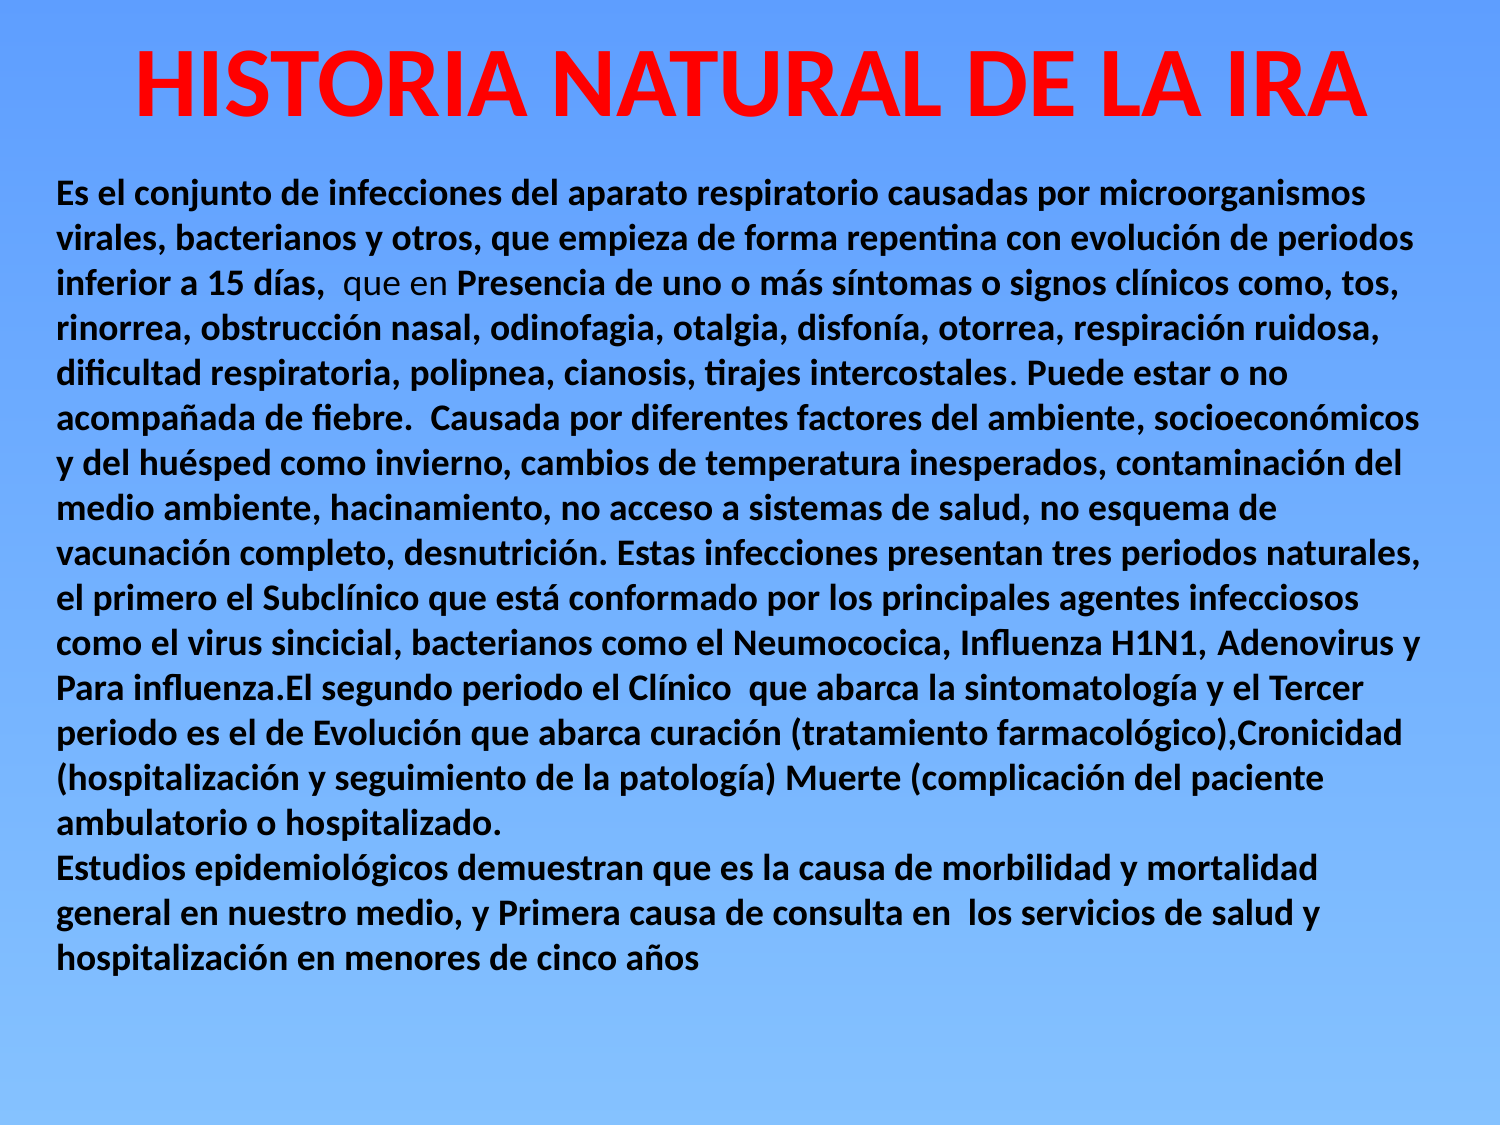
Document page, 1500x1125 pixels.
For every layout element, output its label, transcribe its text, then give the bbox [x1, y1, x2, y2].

text_box Es el conjunto de infecciones del aparato respiratorio causadas por microorganismos virales, bacterianos y otros, que empieza de forma repentina con evolución de periodos inferior a 15 días, que en Presencia de uno o más síntomas o signos clínicos como, tos, rinorrea, obstrucción nasal, odinofagia, otalgia, disfonía, otorrea, respiración ruidosa, dificultad respiratoria, polipnea, cianosis, tirajes intercostales. Puede estar o no acompañada de fiebre. Causada por diferentes factores del ambiente, socioeconómicos y del huésped como invierno, cambios de temperatura inesperados, contaminación del medio ambiente, hacinamiento, no acceso a sistemas de salud, no esquema de vacunación completo, desnutrición. Estas infecciones presentan tres periodos naturales, el primero el Subclínico que está conformado por los principales agentes infecciosos como el virus sincicial, bacterianos como el Neumococica, Influenza H1N1, Adenovirus y Para influenza.El segundo periodo el Clínico que abarca la sintomatología y el Tercer periodo es el de Evolución que abarca curación (tratamiento farmacológico),Cronicidad (hospitalización y seguimiento de la patología) Muerte (complicación del paciente ambulatorio o hospitalizado. Estudios epidemiológicos demuestran que es la causa de morbilidad y mortalidad general en nuestro medio, y Primera causa de consulta en los servicios de salud y hospitalización en menores de cinco años [41, 160, 1453, 1031]
text_box Historia natural de la ira [44, 9, 1460, 145]
